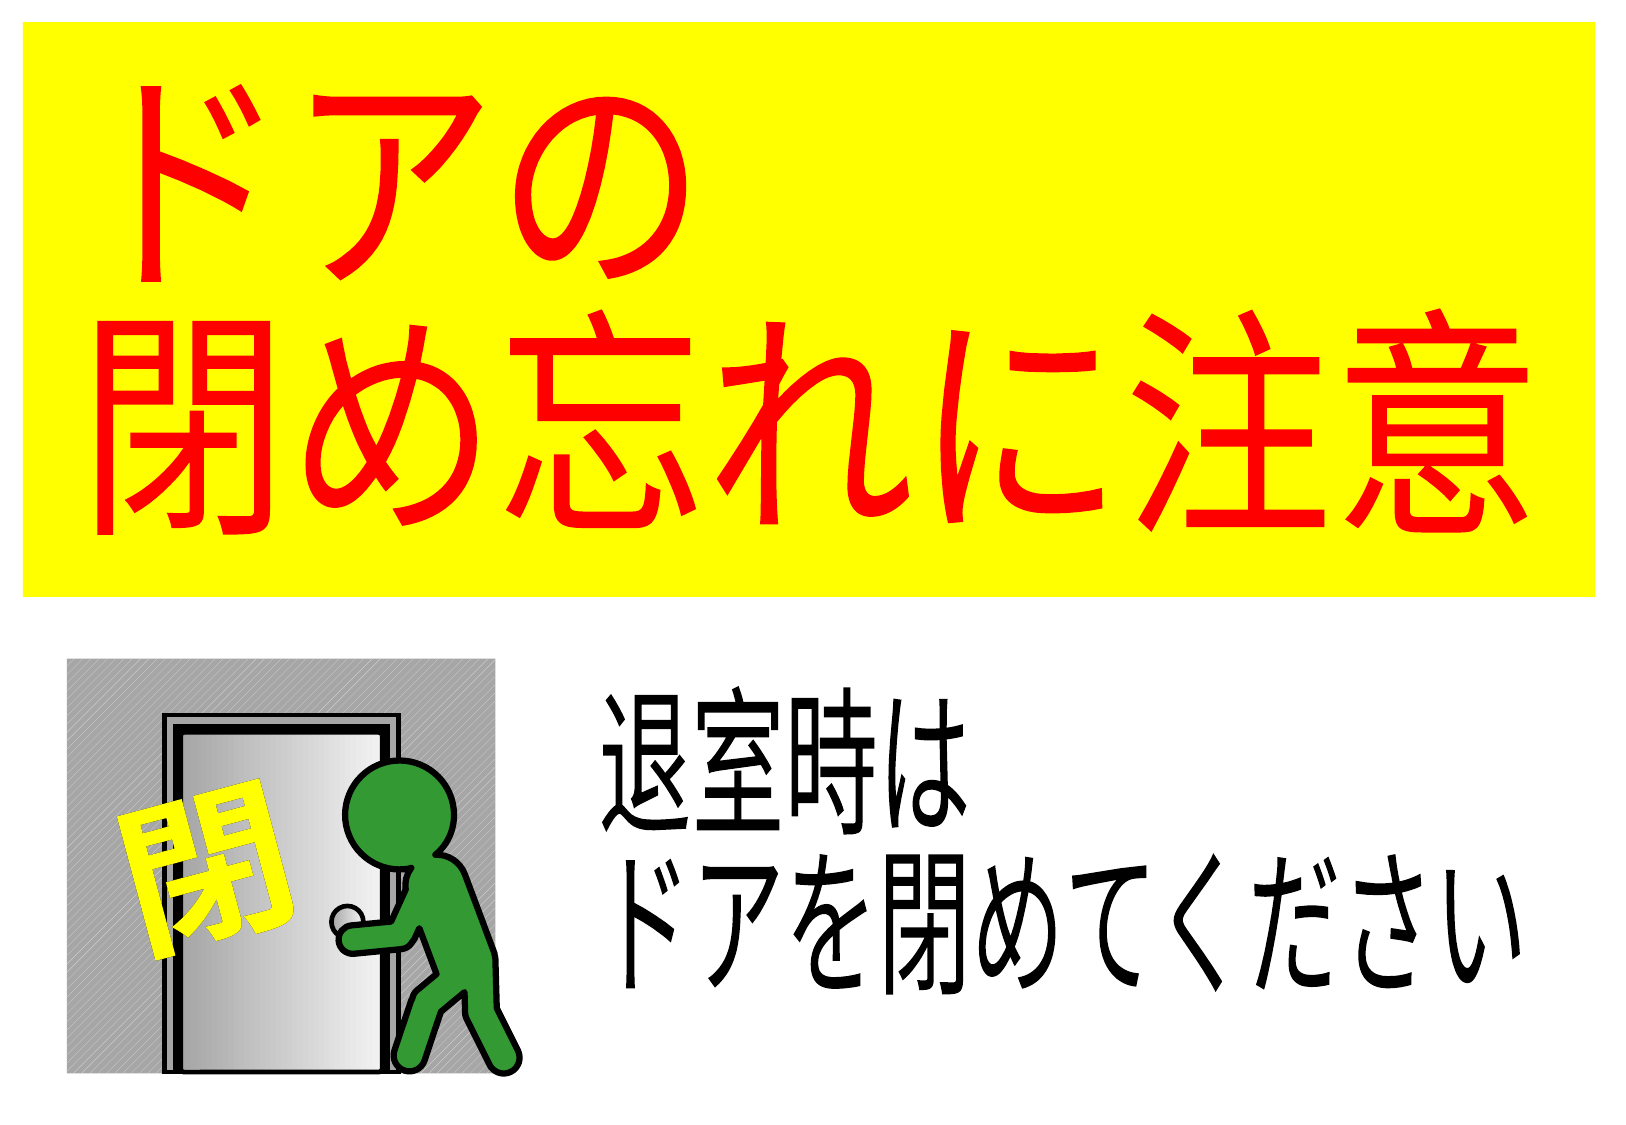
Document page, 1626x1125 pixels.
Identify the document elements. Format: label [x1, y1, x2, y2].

text_box [66, 658, 520, 1074]
text_box [21, 20, 1597, 599]
